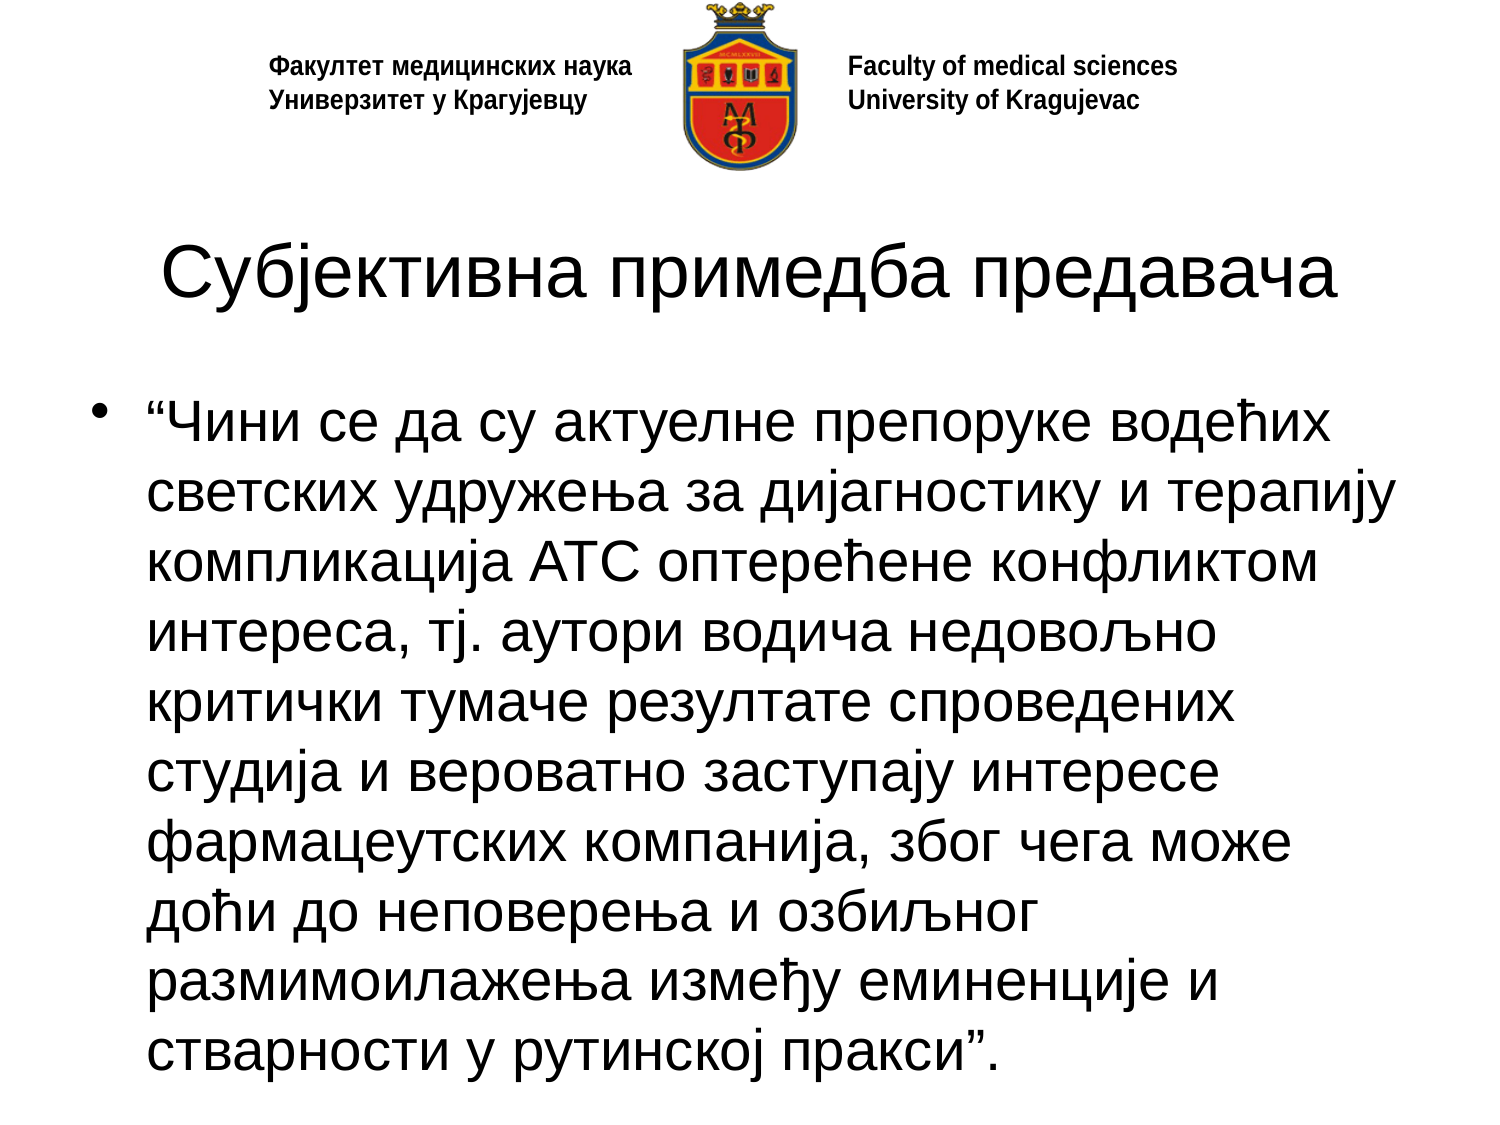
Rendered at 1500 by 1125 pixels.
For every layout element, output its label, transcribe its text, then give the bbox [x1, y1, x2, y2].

title Субјективна примедба предавача [74, 173, 1426, 362]
list “Чини се да су актуелне препоруке водећих светских удружења за дијагностику и терапију компликација АТС оптерећене конфликтом интереса, тј. аутори водича недовољно критички тумаче резултате спроведених студија и вероватно заступају интересе фармацеутских компанија, због чега може доћи до неповерења и озбиљног размимоилажења између еминенције и стварности у рутинској пракси”. [74, 374, 1426, 1118]
